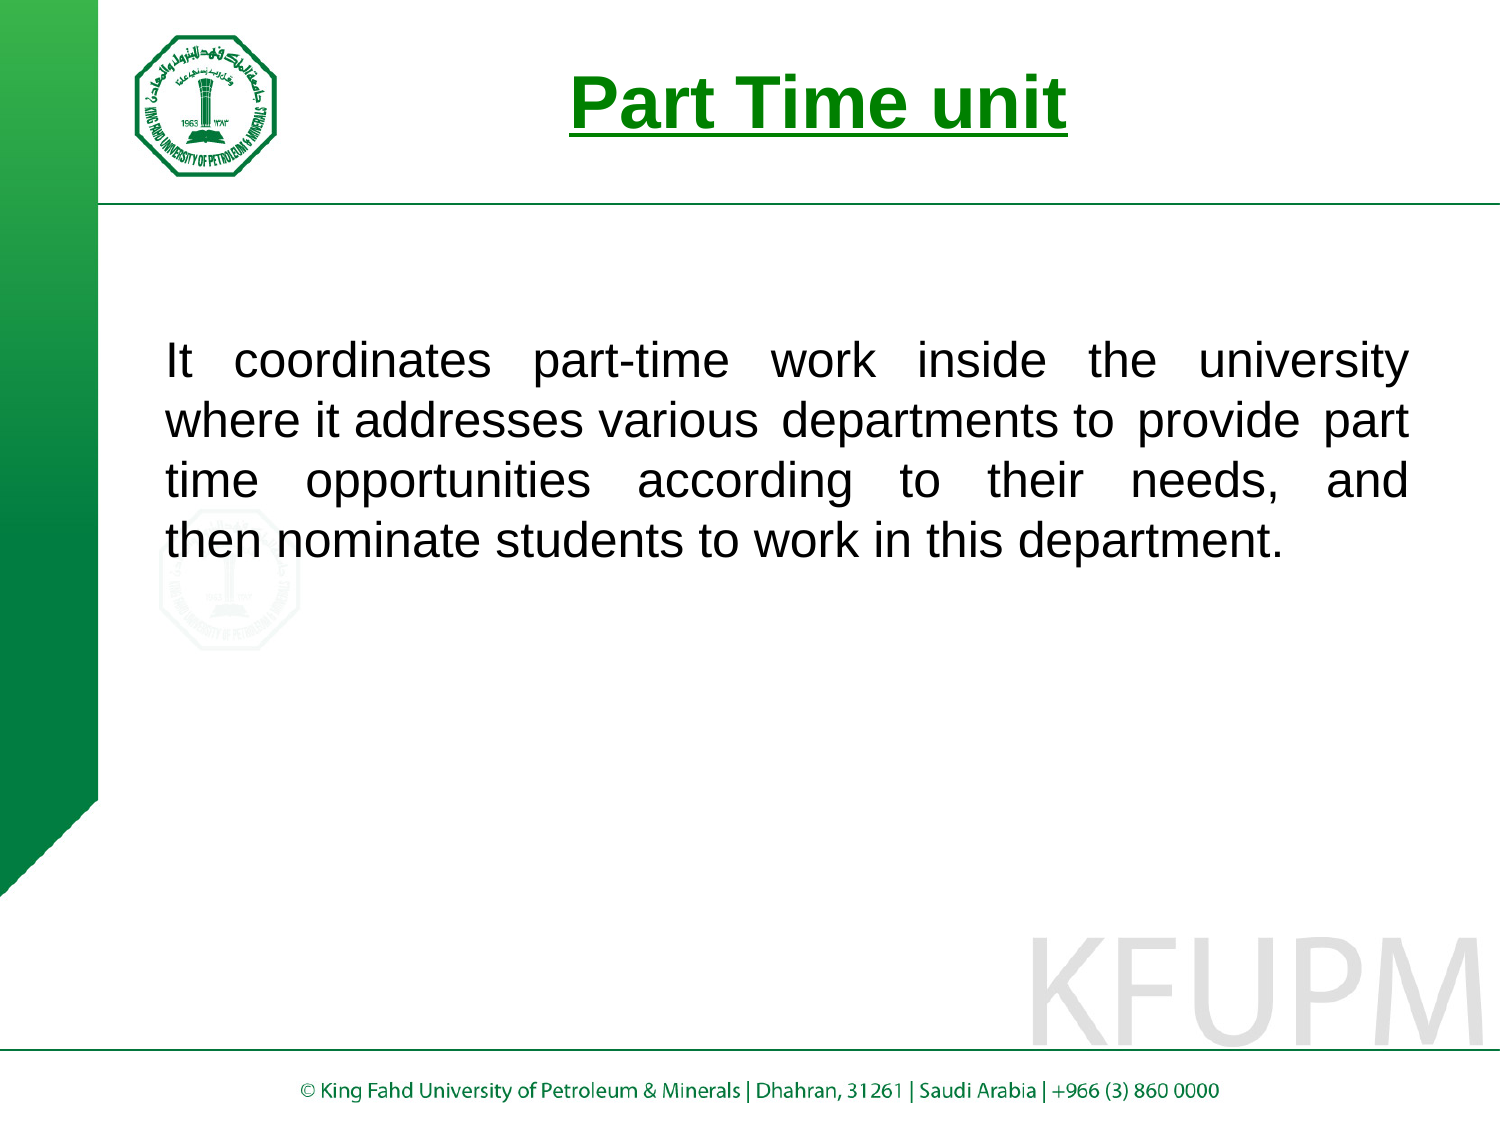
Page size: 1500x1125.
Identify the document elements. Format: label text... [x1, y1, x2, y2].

list It coordinates part-time work inside the university where it addresses various departments to provide part time opportunities according to their needs, and then nominate students to work in this department. [149, 249, 1426, 1038]
picture [0, 0, 1500, 1103]
title Part Time unit [249, 21, 1388, 176]
